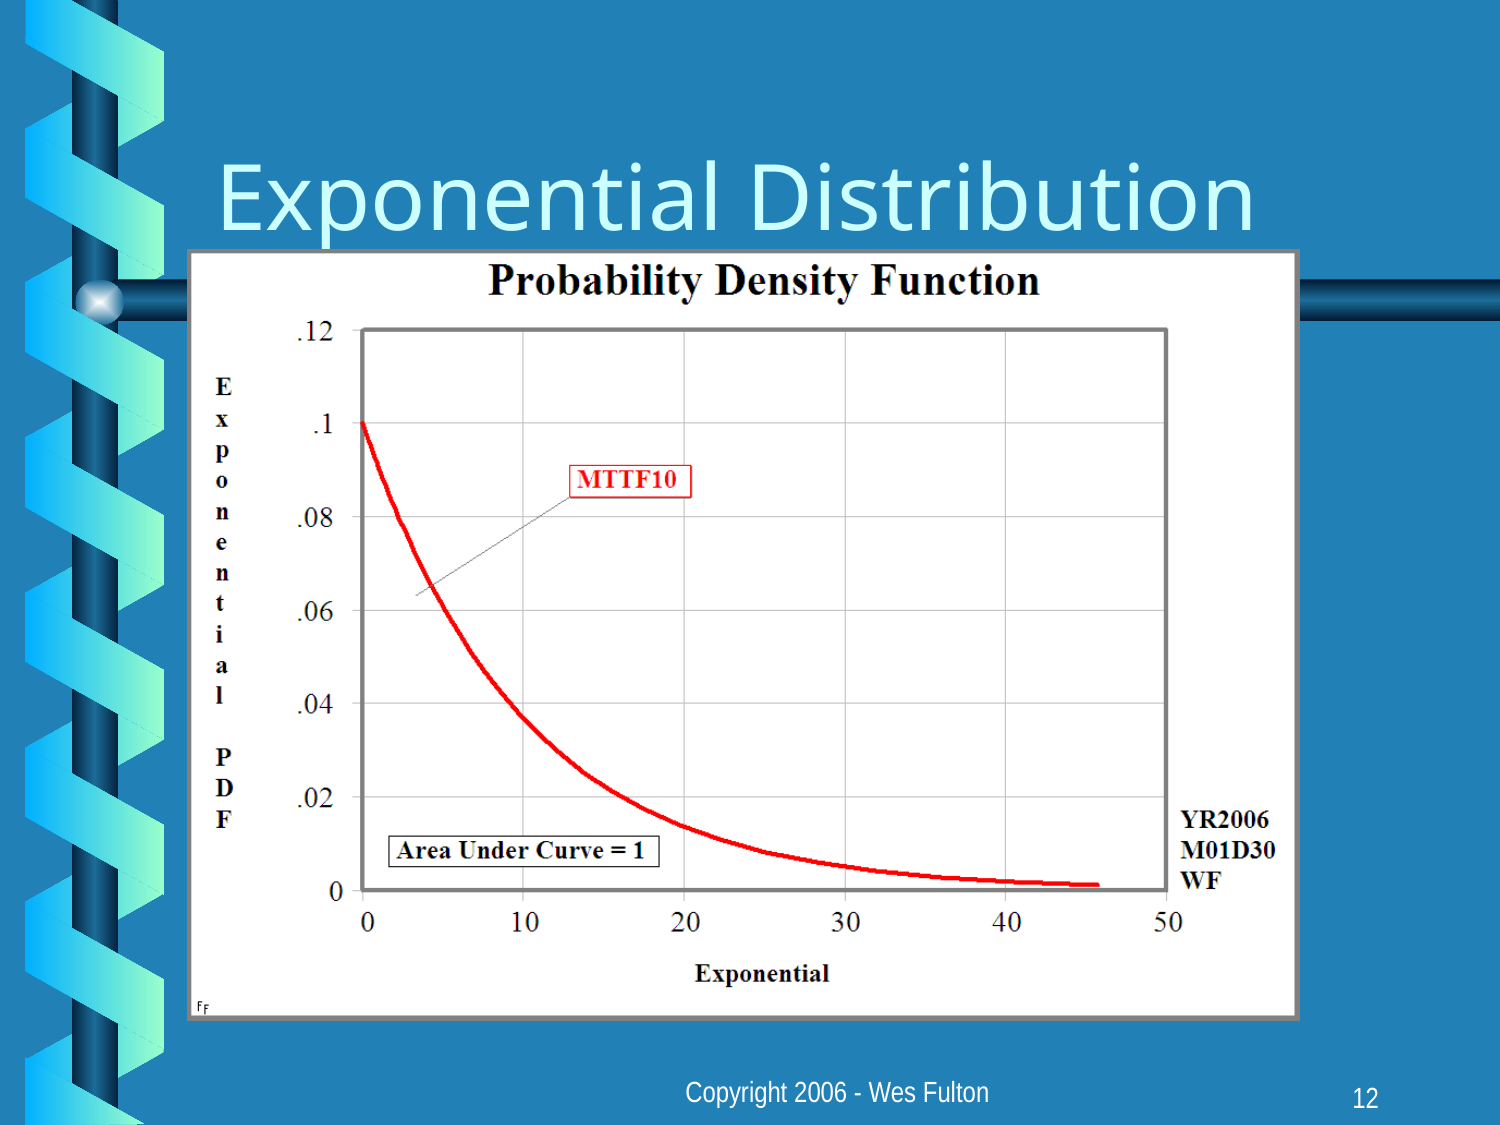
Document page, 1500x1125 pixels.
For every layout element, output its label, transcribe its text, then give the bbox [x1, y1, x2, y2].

title Exponential Distribution [200, 68, 1475, 257]
picture [187, 249, 1300, 1021]
slide_number 12 [1081, 1071, 1394, 1125]
footer Copyright 2006 - Wes Fulton [600, 1065, 1075, 1122]
